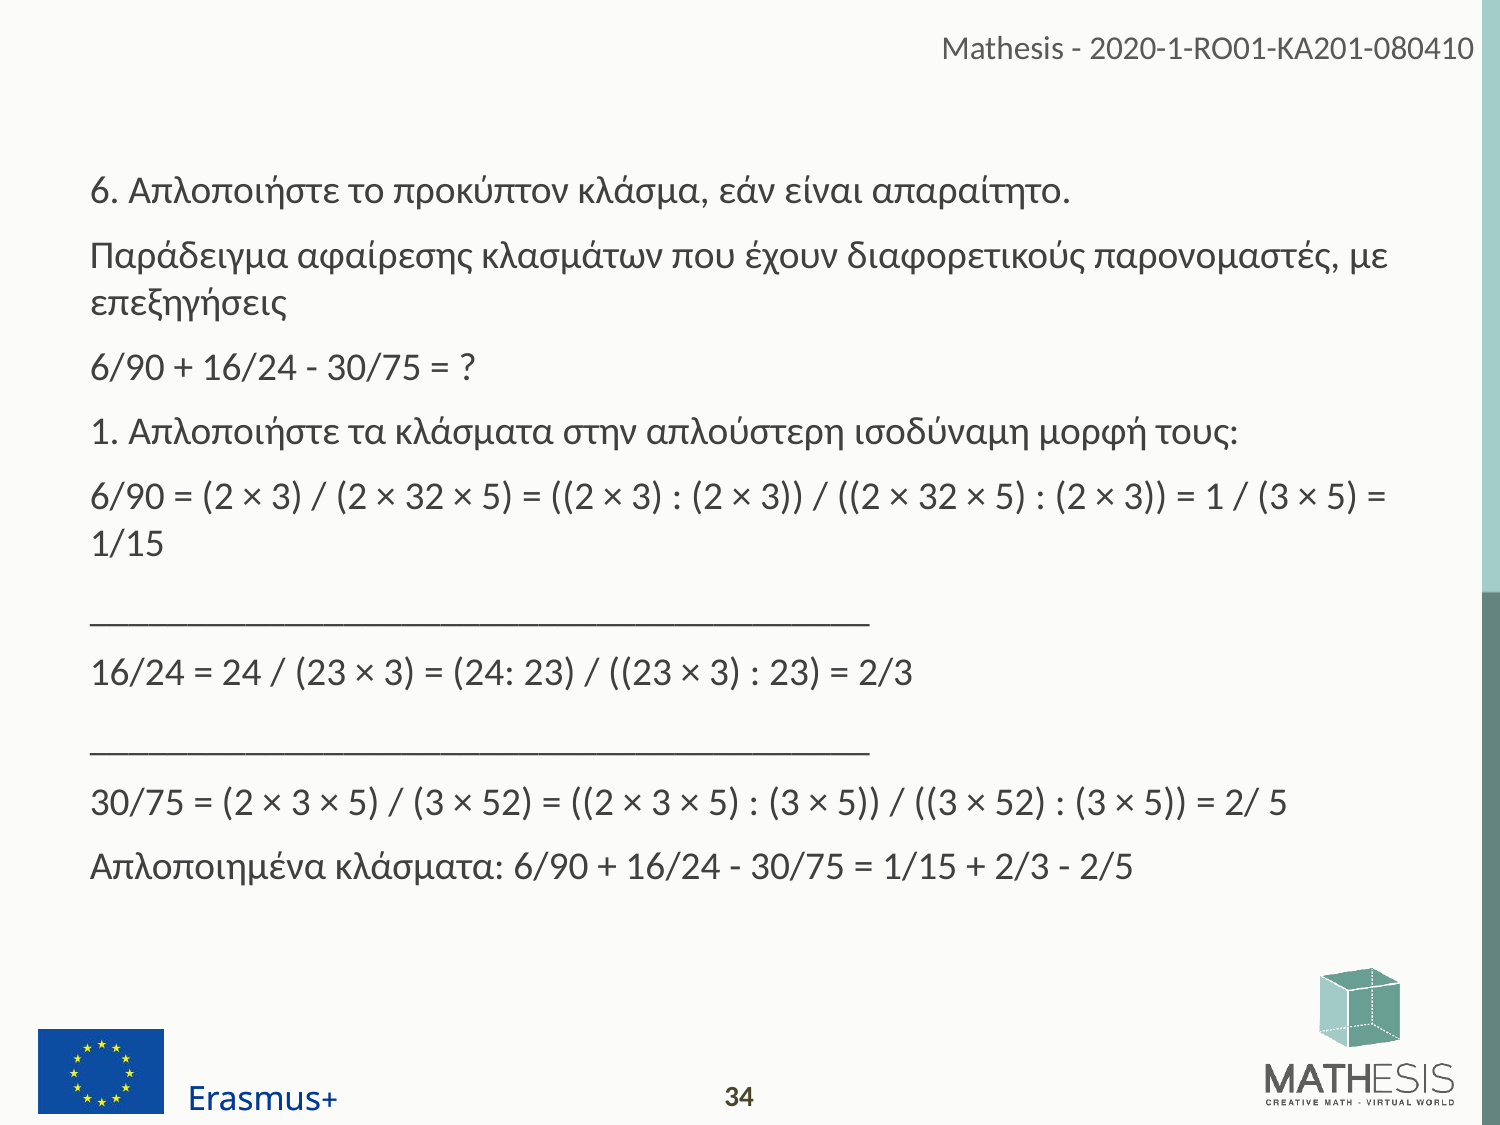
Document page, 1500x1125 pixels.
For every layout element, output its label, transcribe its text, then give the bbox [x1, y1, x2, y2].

picture [38, 1029, 164, 1114]
list 6. Απλοποιήστε το προκύπτον κλάσμα, εάν είναι απαραίτητο. Παράδειγμα αφαίρεσης κλασμάτων που έχουν διαφορετικούς παρονομαστές, με επεξηγήσεις 6/90 + 16/24 - 30/75 = ? 1. Απλοποιήστε τα κλάσματα στην απλούστερη ισοδύναμη μορφή τους: 6/90 = (2 × 3) / (2 × 32 × 5) = ((2 × 3) : (2 × 3)) / ((2 × 32 × 5) : (2 × 3)) = 1 / (3 × 5) = 1/15 ________________________________________ 16/24 = 24 / (23 × 3) = (24: 23) / ((23 × 3) : 23) = 2/3 ________________________________________ 30/75 = (2 × 3 × 5) / (3 × 52) = ((2 × 3 × 5) : (3 × 5)) / ((3 × 52) : (3 × 5)) = 2/ 5 Απλοποιημένα κλάσματα: 6/90 + 16/24 - 30/75 = 1/15 + 2/3 - 2/5 [75, 157, 1425, 900]
